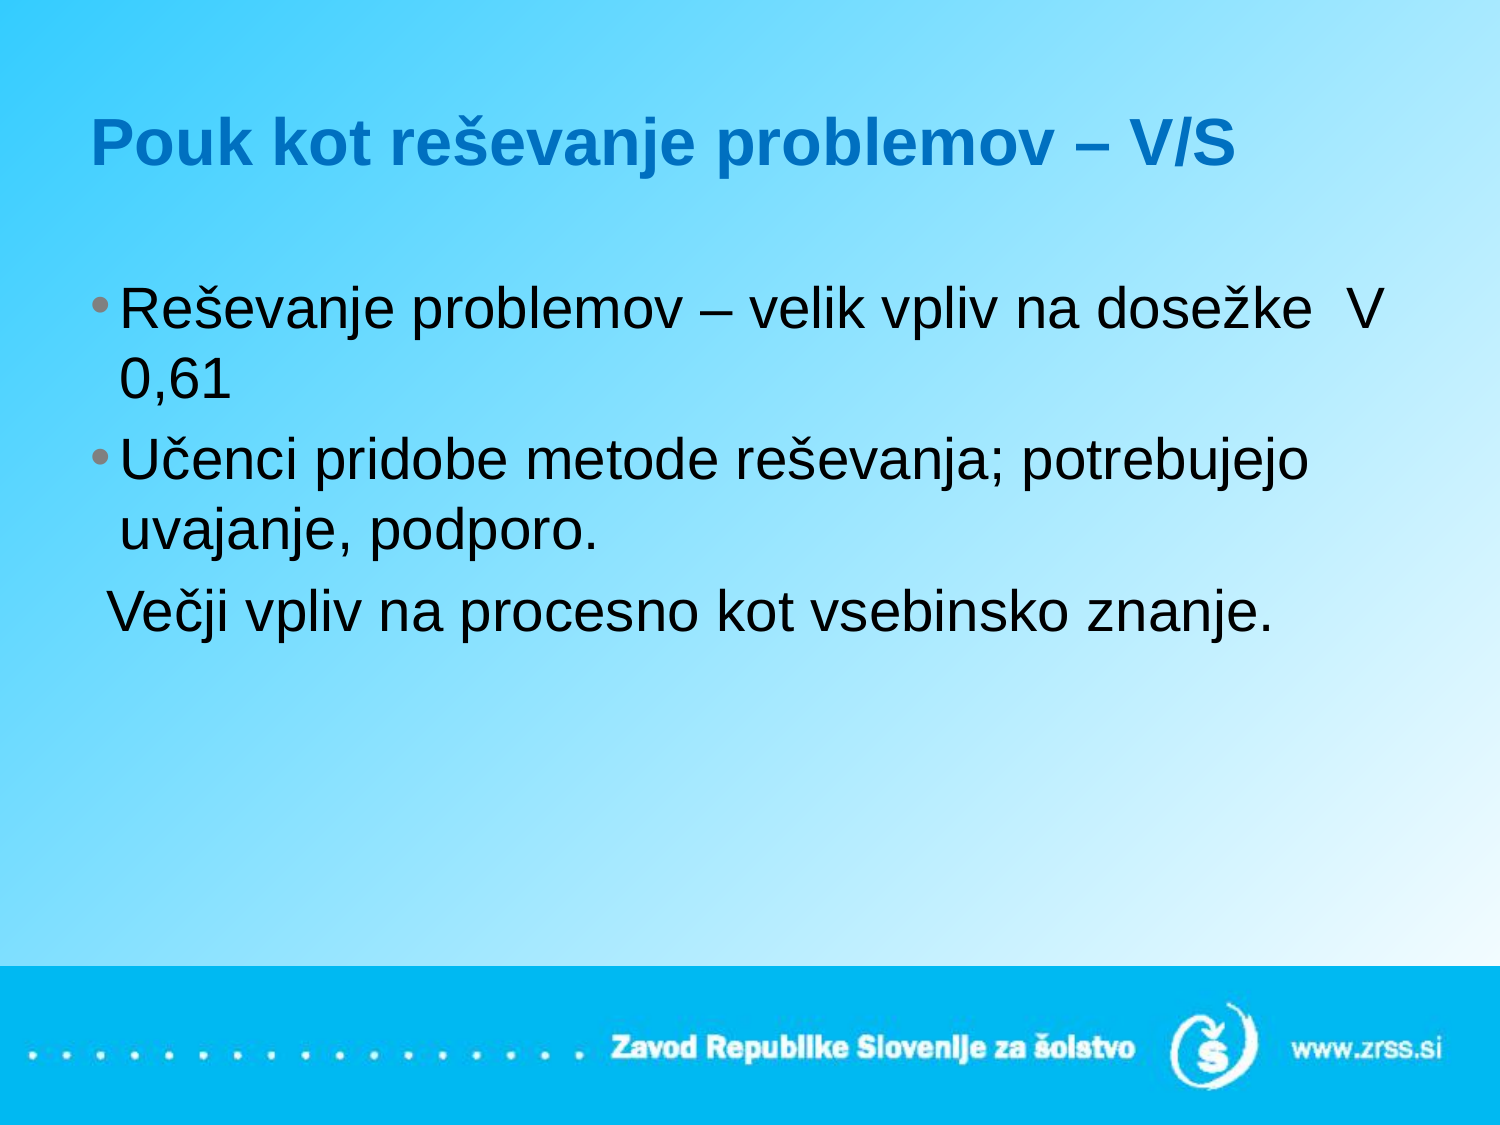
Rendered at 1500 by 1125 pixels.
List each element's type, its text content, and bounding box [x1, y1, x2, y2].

list Reševanje problemov – velik vpliv na dosežke V 0,61 Učenci pridobe metode reševanja; potrebujejo uvajanje, podporo. Večji vpliv na procesno kot vsebinsko znanje. [74, 262, 1426, 953]
picture [439, 1049, 449, 1060]
picture [199, 1049, 210, 1060]
picture [301, 1049, 311, 1061]
picture [610, 1028, 700, 1065]
picture [575, 1051, 585, 1060]
picture [993, 1040, 1028, 1064]
picture [333, 1048, 345, 1061]
picture [540, 1050, 550, 1061]
picture [368, 1051, 381, 1060]
picture [267, 1051, 275, 1060]
picture [1033, 1029, 1137, 1061]
picture [129, 1049, 142, 1061]
title Pouk kot reševanje problemov – V/S [74, 44, 1426, 233]
picture [506, 1050, 518, 1061]
picture [705, 1033, 850, 1066]
picture [163, 1050, 174, 1061]
picture [61, 1049, 73, 1061]
picture [1289, 1035, 1443, 1061]
picture [94, 1050, 106, 1060]
picture [404, 1050, 414, 1060]
picture [1170, 1001, 1259, 1090]
picture [233, 1049, 242, 1060]
picture [28, 1050, 38, 1060]
picture [472, 1050, 482, 1060]
picture [854, 1032, 987, 1065]
